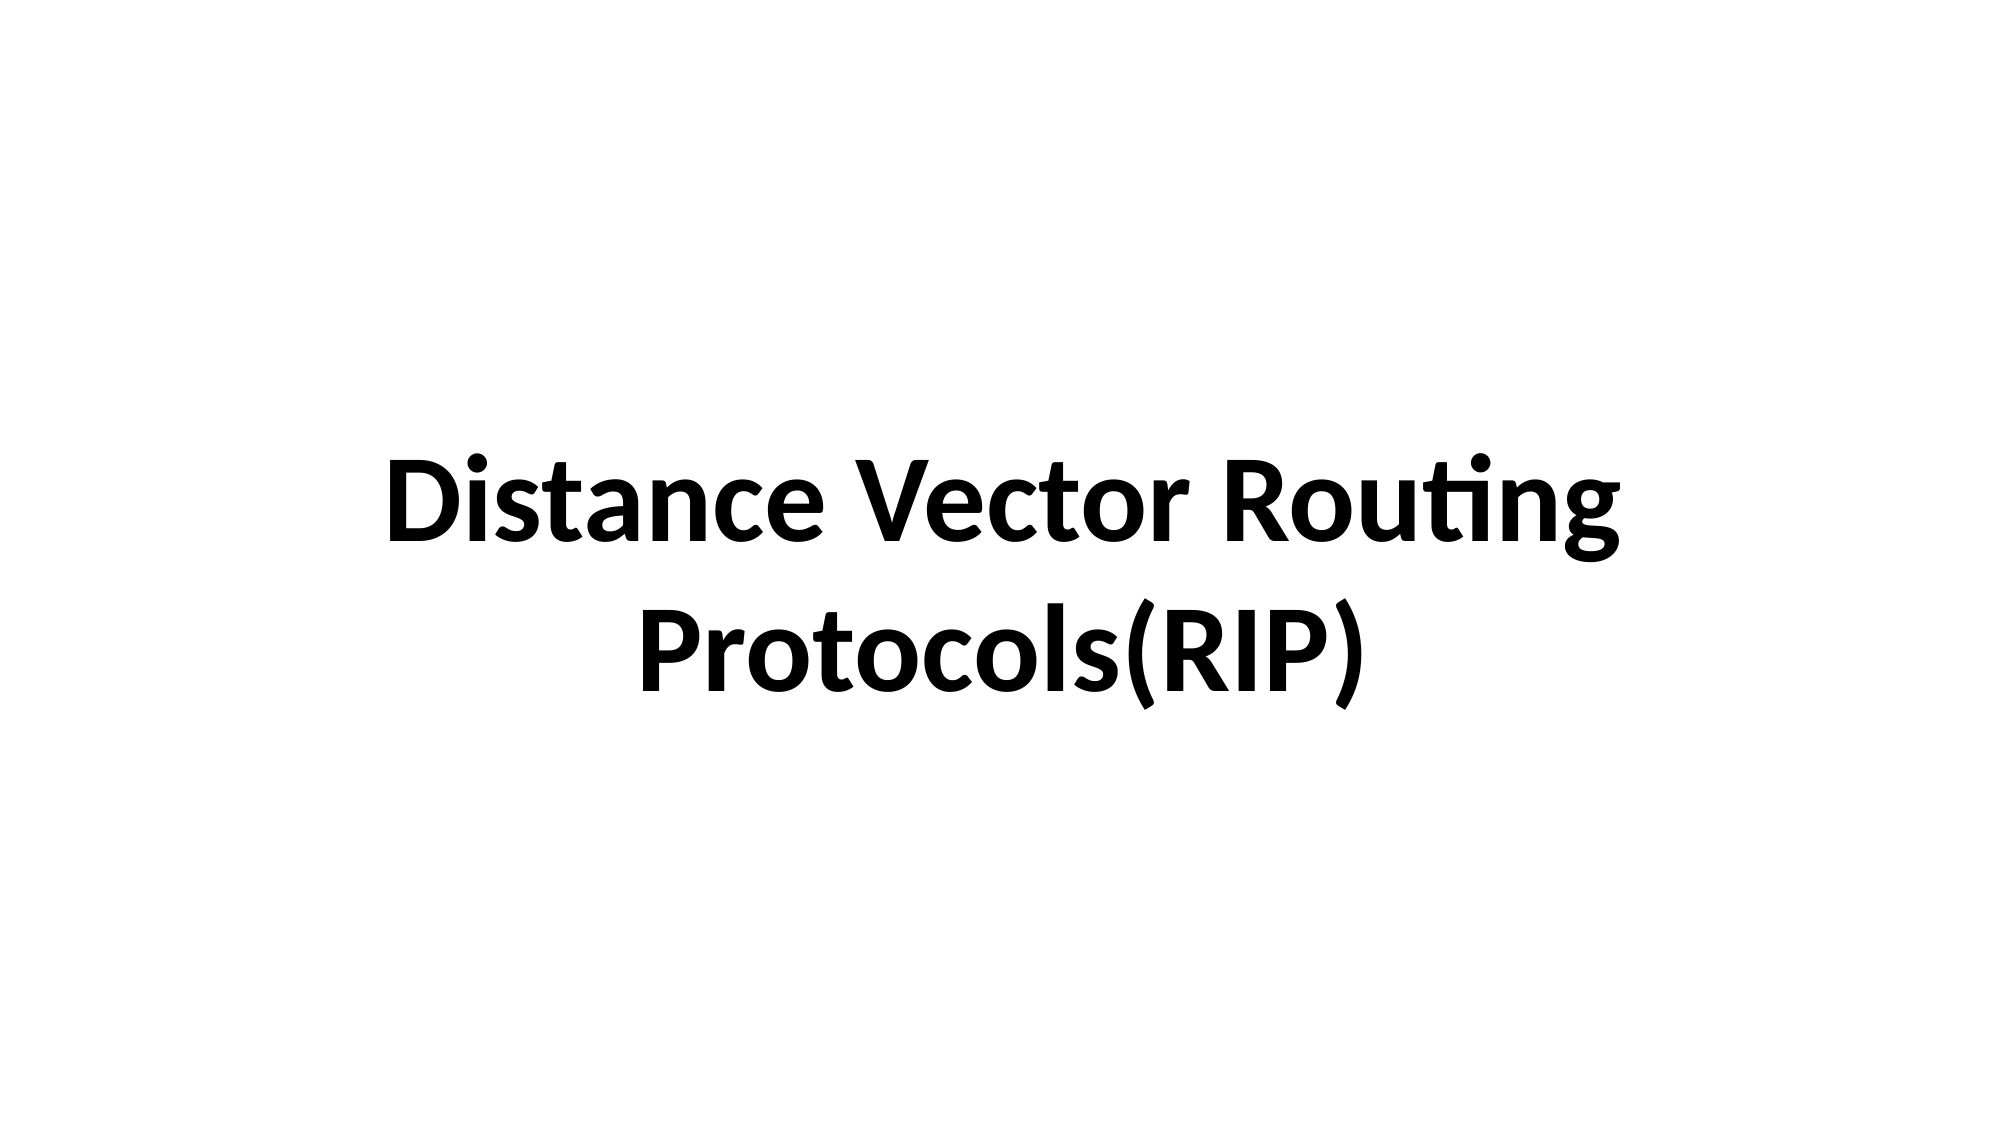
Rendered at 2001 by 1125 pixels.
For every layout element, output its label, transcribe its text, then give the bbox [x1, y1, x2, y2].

text_box Distance Vector Routing Protocols(RIP) [273, 408, 1733, 724]
